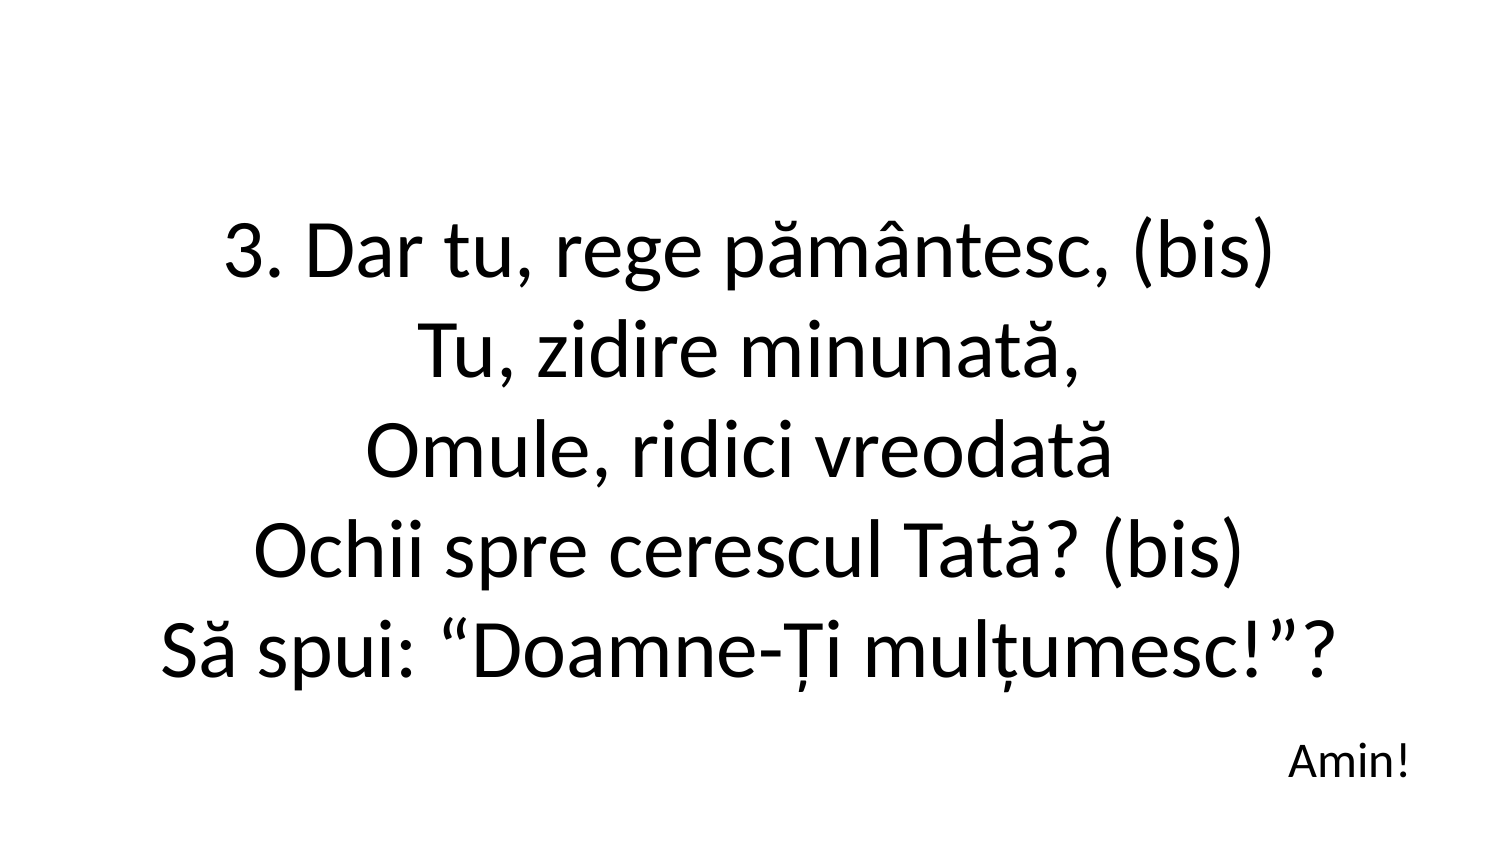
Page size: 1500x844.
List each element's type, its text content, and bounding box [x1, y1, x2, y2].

text_box Amin! [1273, 674, 1427, 795]
text_box 3. Dar tu, rege pământesc, (bis) Tu, zidire minunată, Omule, ridici vreodată Ochii spre cerescul Tată? (bis) Să spui: “Doamne-Ți mulțumesc!”? [145, 142, 1355, 702]
